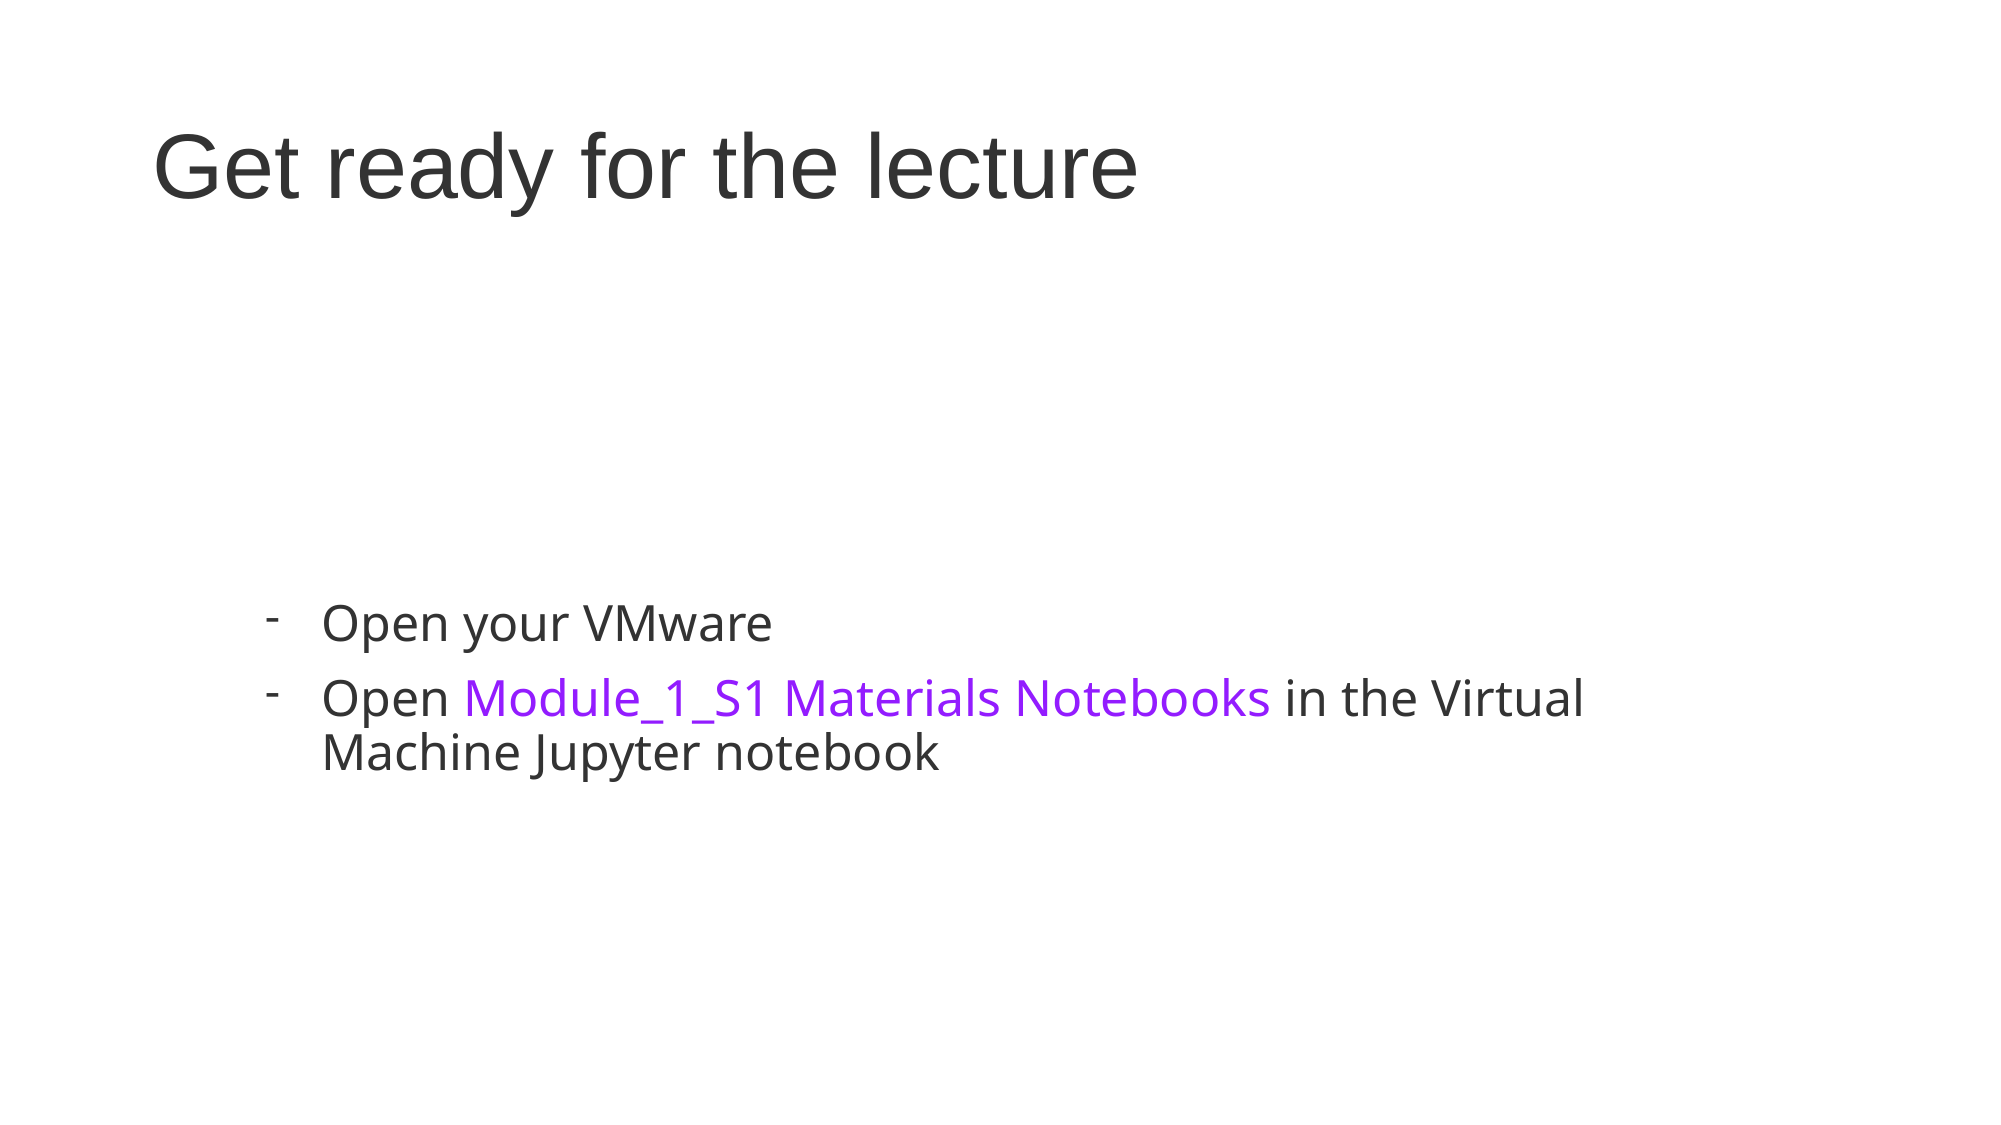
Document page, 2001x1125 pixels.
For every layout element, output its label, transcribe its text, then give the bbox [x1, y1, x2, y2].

title Get ready for the lecture [137, 59, 1863, 278]
subtitle Open your VMware Open Module_1_S1 Materials Notebooks in the Virtual Machine Jupyter notebook [249, 590, 1750, 863]
